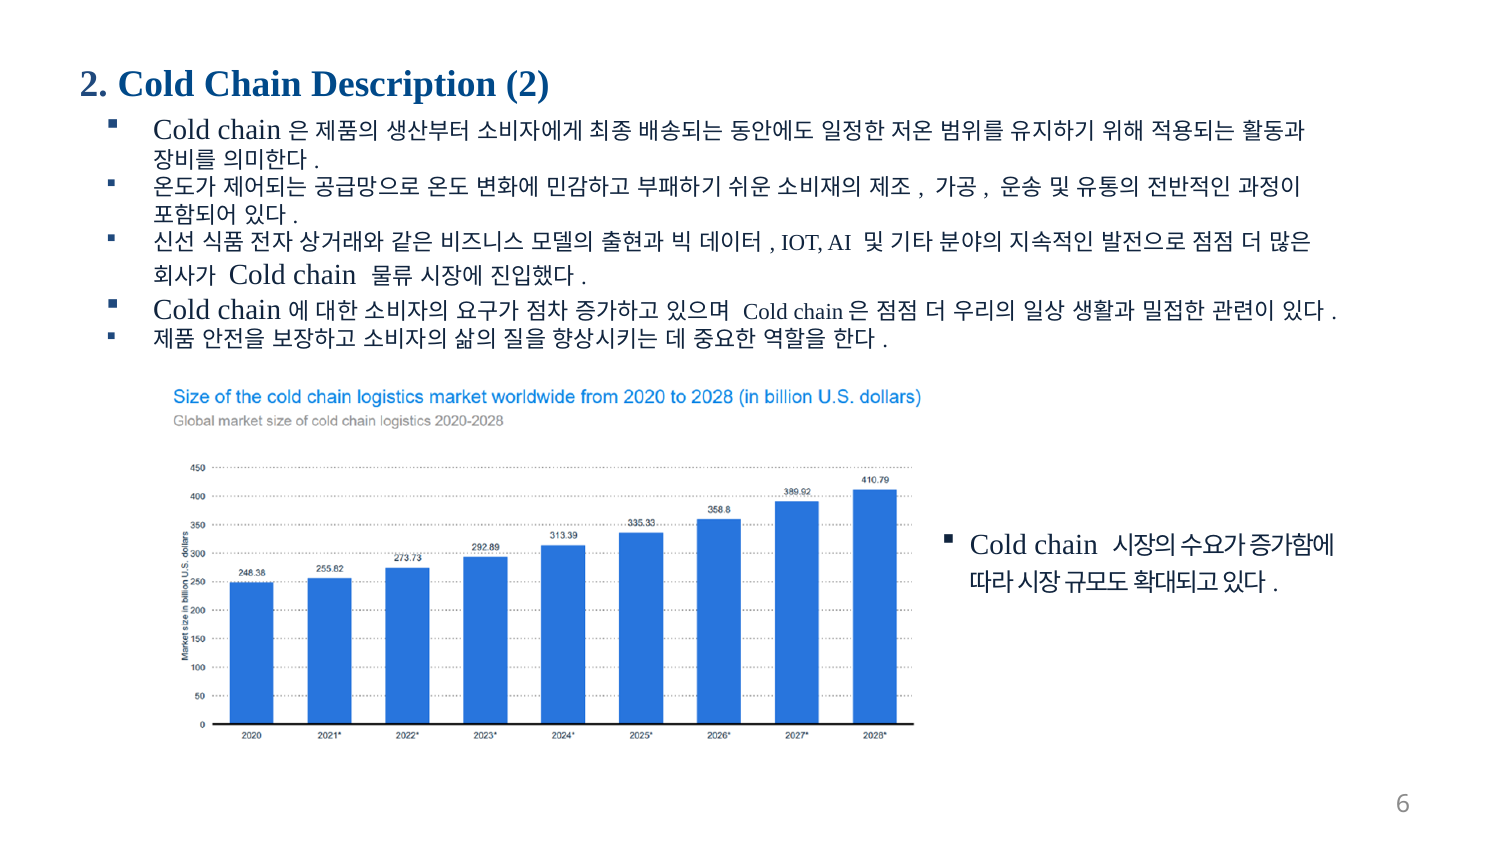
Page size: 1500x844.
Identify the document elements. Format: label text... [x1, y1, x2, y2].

picture [170, 370, 928, 747]
text_box Cold chain 시장의 수요가 증가함에 따라 시장 규모도 확대되고 있다. [932, 511, 1388, 604]
text_box Cold chain은 제품의 생산부터 소비자에게 최종 배송되는 동안에도 일정한 저온 범위를 유지하기 위해 적용되는 활동과 장비를 의미한다. 온도가 제어되는 공급망으로 온도 변화에 민감하고 부패하기 쉬운 소비재의 제조, 가공, 운송 및 유통의 전반적인 과정이 포함되어 있다. 신선 식품 전자 상거래와 같은 비즈니스 모델의 출현과 빅 데이터, IOT, AI 및 기타 분야의 지속적인 발전으로 점점 더 많은 회사가 Cold chain 물류 시장에 진입했다. Cold chain에 대한 소비자의 요구가 점차 증가하고 있으며 Cold chain은 점점 더 우리의 일상 생활과 밀접한 관련이 있다. 제품 안전을 보장하고 소비자의 삶의 질을 향상시키는 데 중요한 역할을 한다. [91, 102, 1388, 405]
text_box 2. Cold Chain Description (2) [64, 6, 715, 112]
slide_number 6 [1074, 782, 1425, 827]
